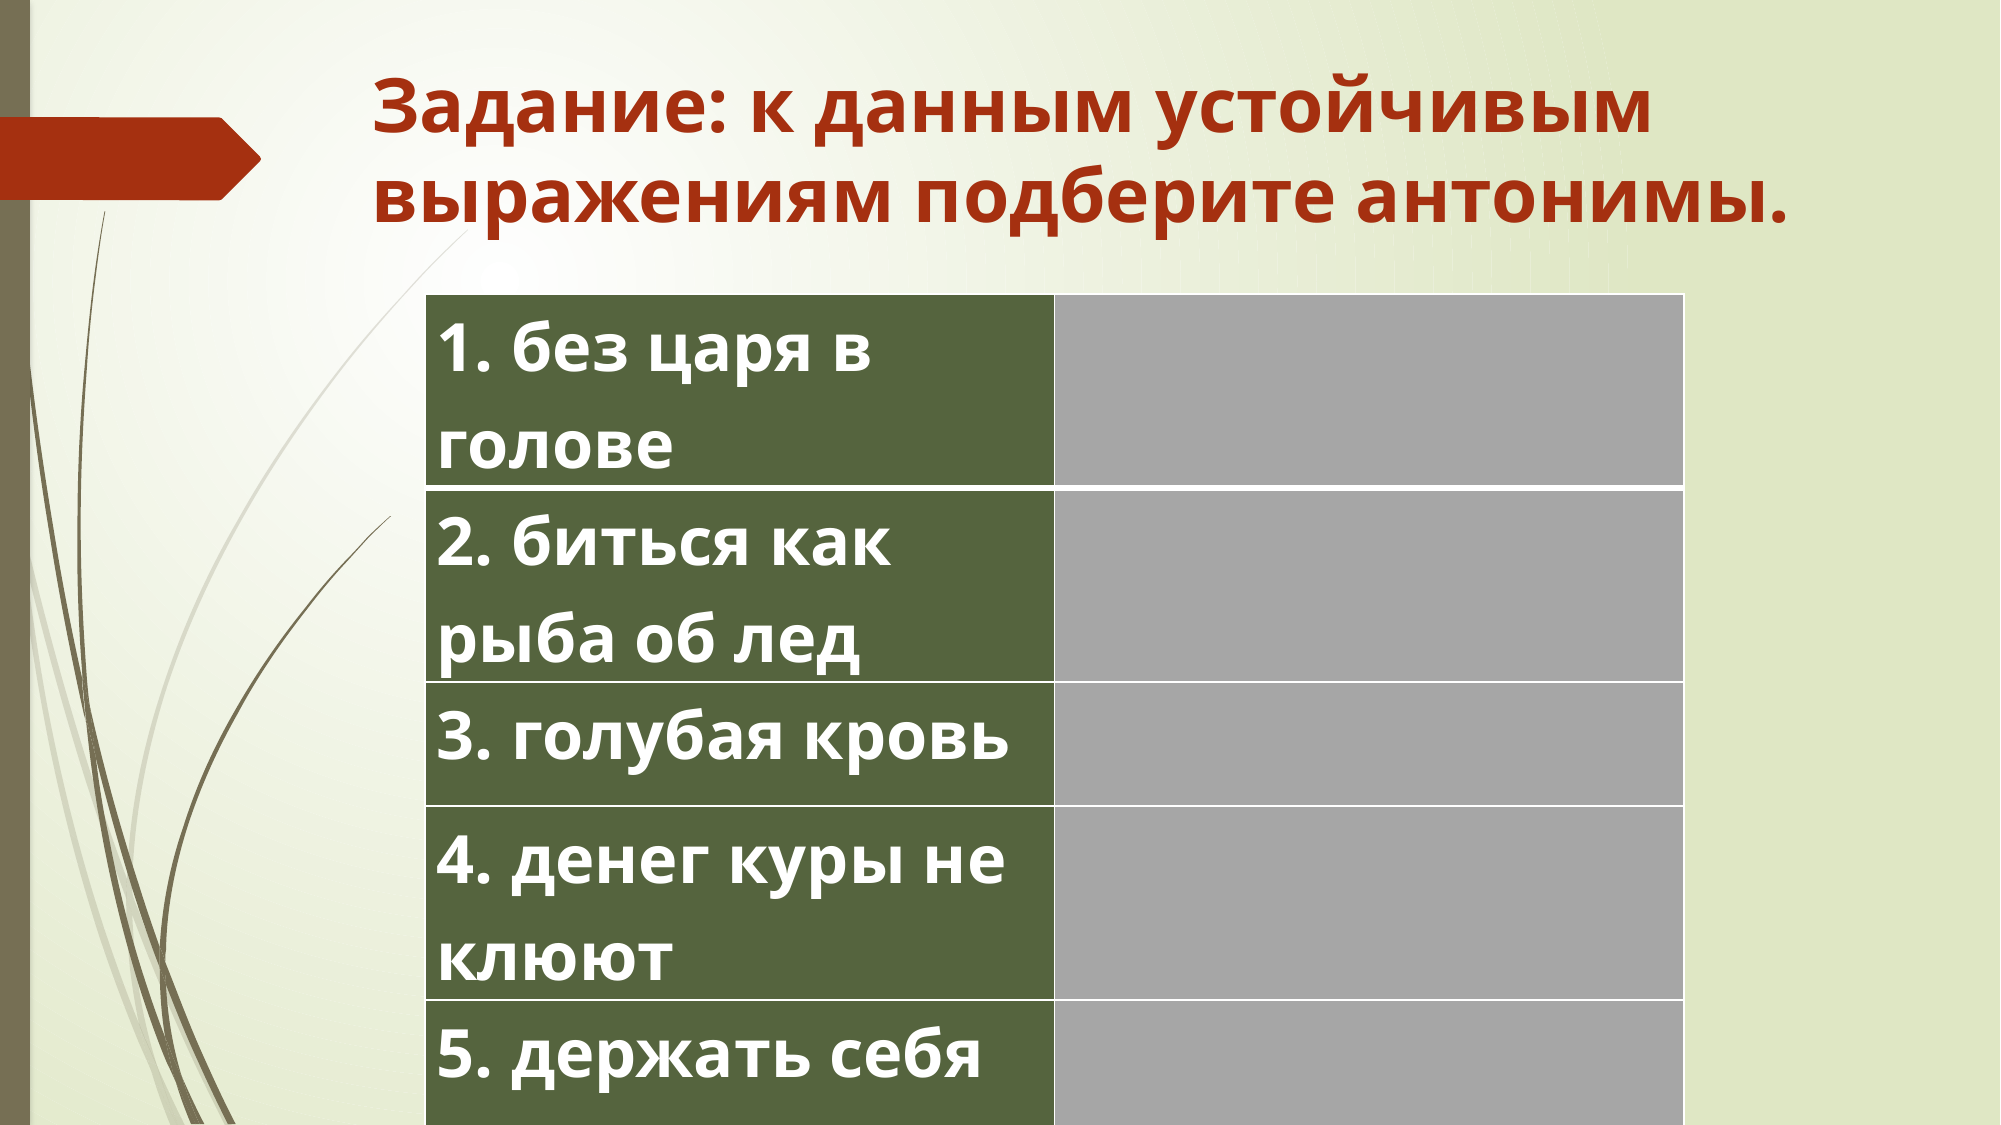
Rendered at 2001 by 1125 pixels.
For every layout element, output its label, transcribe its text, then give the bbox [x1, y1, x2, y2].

table_cell 4. денег куры не клюют [426, 807, 1054, 999]
table_cell [1055, 491, 1683, 681]
table_cell 2. биться как рыба об лед [426, 491, 1054, 681]
title Задание: к данным устойчивым выражениям подберите антонимы. [356, 49, 1882, 240]
table_cell [1055, 683, 1683, 805]
table_cell [1055, 1001, 1683, 1125]
table_cell [1055, 807, 1683, 999]
table_cell 5. держать себя в руках [426, 1001, 1054, 1125]
table_header [1055, 295, 1683, 485]
table_cell 3. голубая кровь [426, 683, 1054, 805]
table_header 1. без царя в голове [426, 295, 1054, 485]
